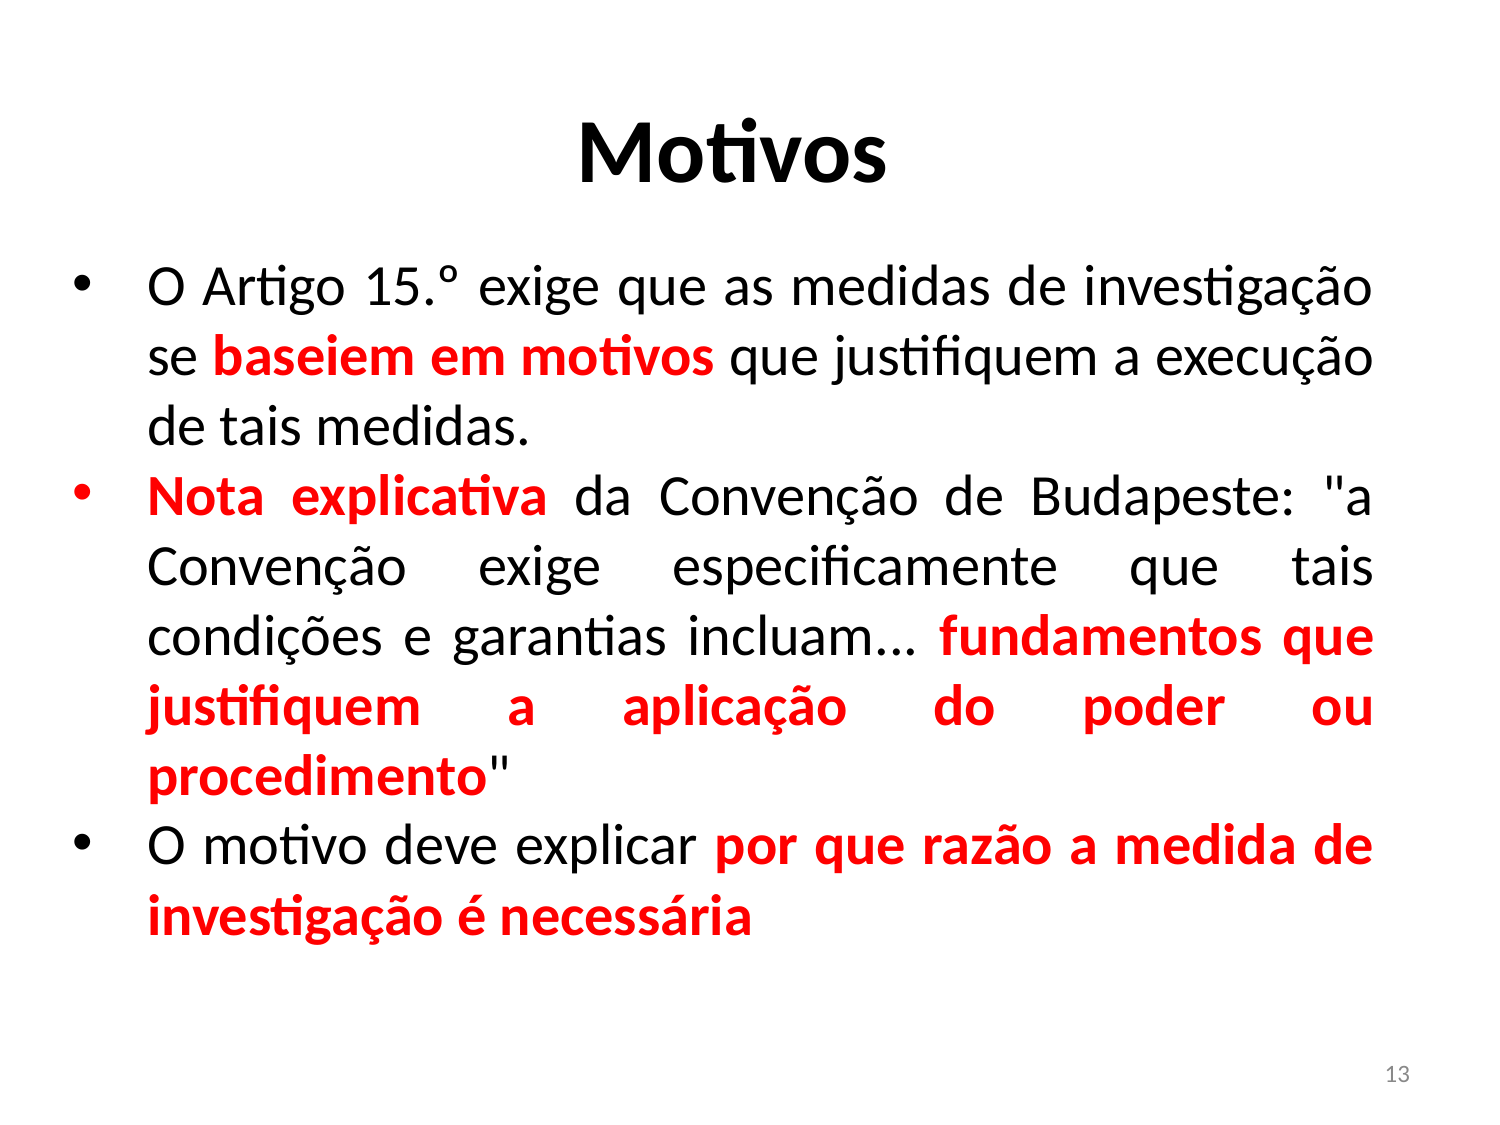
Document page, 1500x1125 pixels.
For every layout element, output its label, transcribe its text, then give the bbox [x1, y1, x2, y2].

title Motivos [57, 52, 1408, 239]
slide_number 13 [1074, 1042, 1425, 1103]
text_box [61, 213, 1439, 1089]
text_box O Artigo 15.º exige que as medidas de investigação se baseiem em motivos que justifiquem a execução de tais medidas. Nota explicativa da Convenção de Budapeste: "a Convenção exige especificamente que tais condições e garantias incluam... fundamentos que justifiquem a aplicação do poder ou procedimento" O motivo deve explicar por que razão a medida de investigação é necessária [57, 239, 1390, 955]
